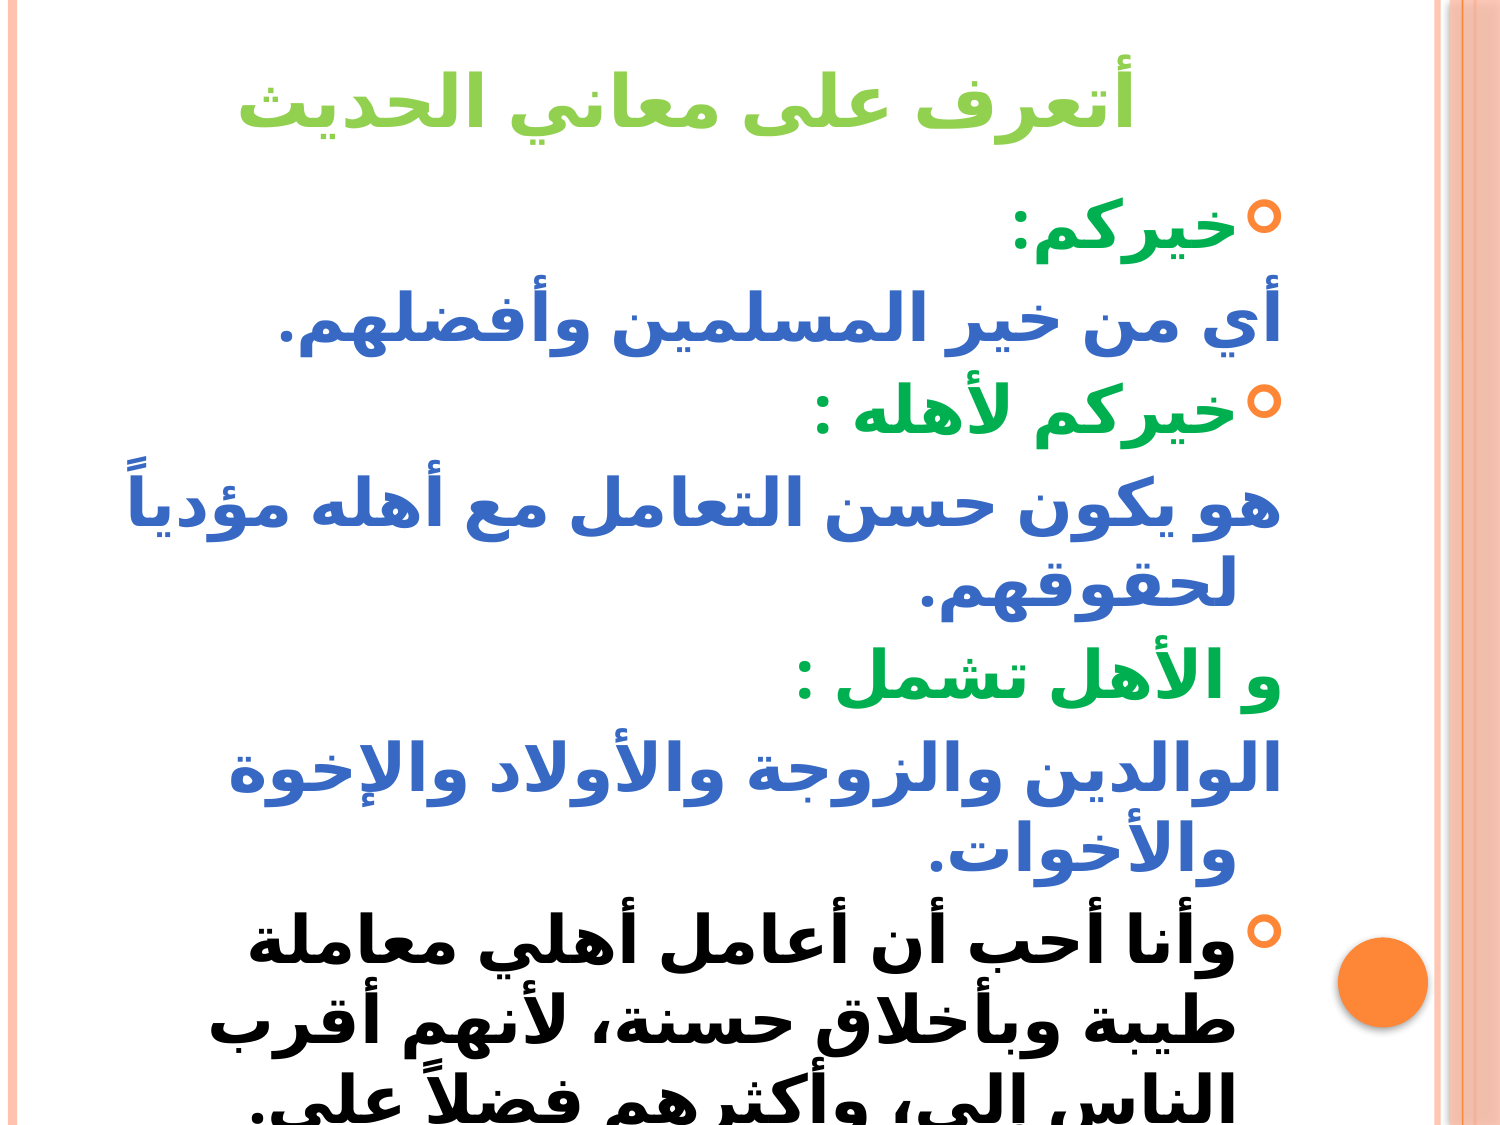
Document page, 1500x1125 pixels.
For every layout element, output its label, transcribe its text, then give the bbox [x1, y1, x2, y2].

list خيركم: أي من خير المسلمين وأفضلهم. خيركم لأهله : هو يكون حسن التعامل مع أهله مؤدياً لحقوقهم. و الأهل تشمل : الوالدين والزوجة والأولاد والإخوة والأخوات. وأنا أحب أن أعامل أهلي معاملة طيبة وبأخلاق حسنة، لأنهم أقرب الناس إلي، وأكثرهم فضلاً علي. [75, 174, 1300, 1062]
title أتعرف على معاني الحديث [75, 45, 1300, 150]
